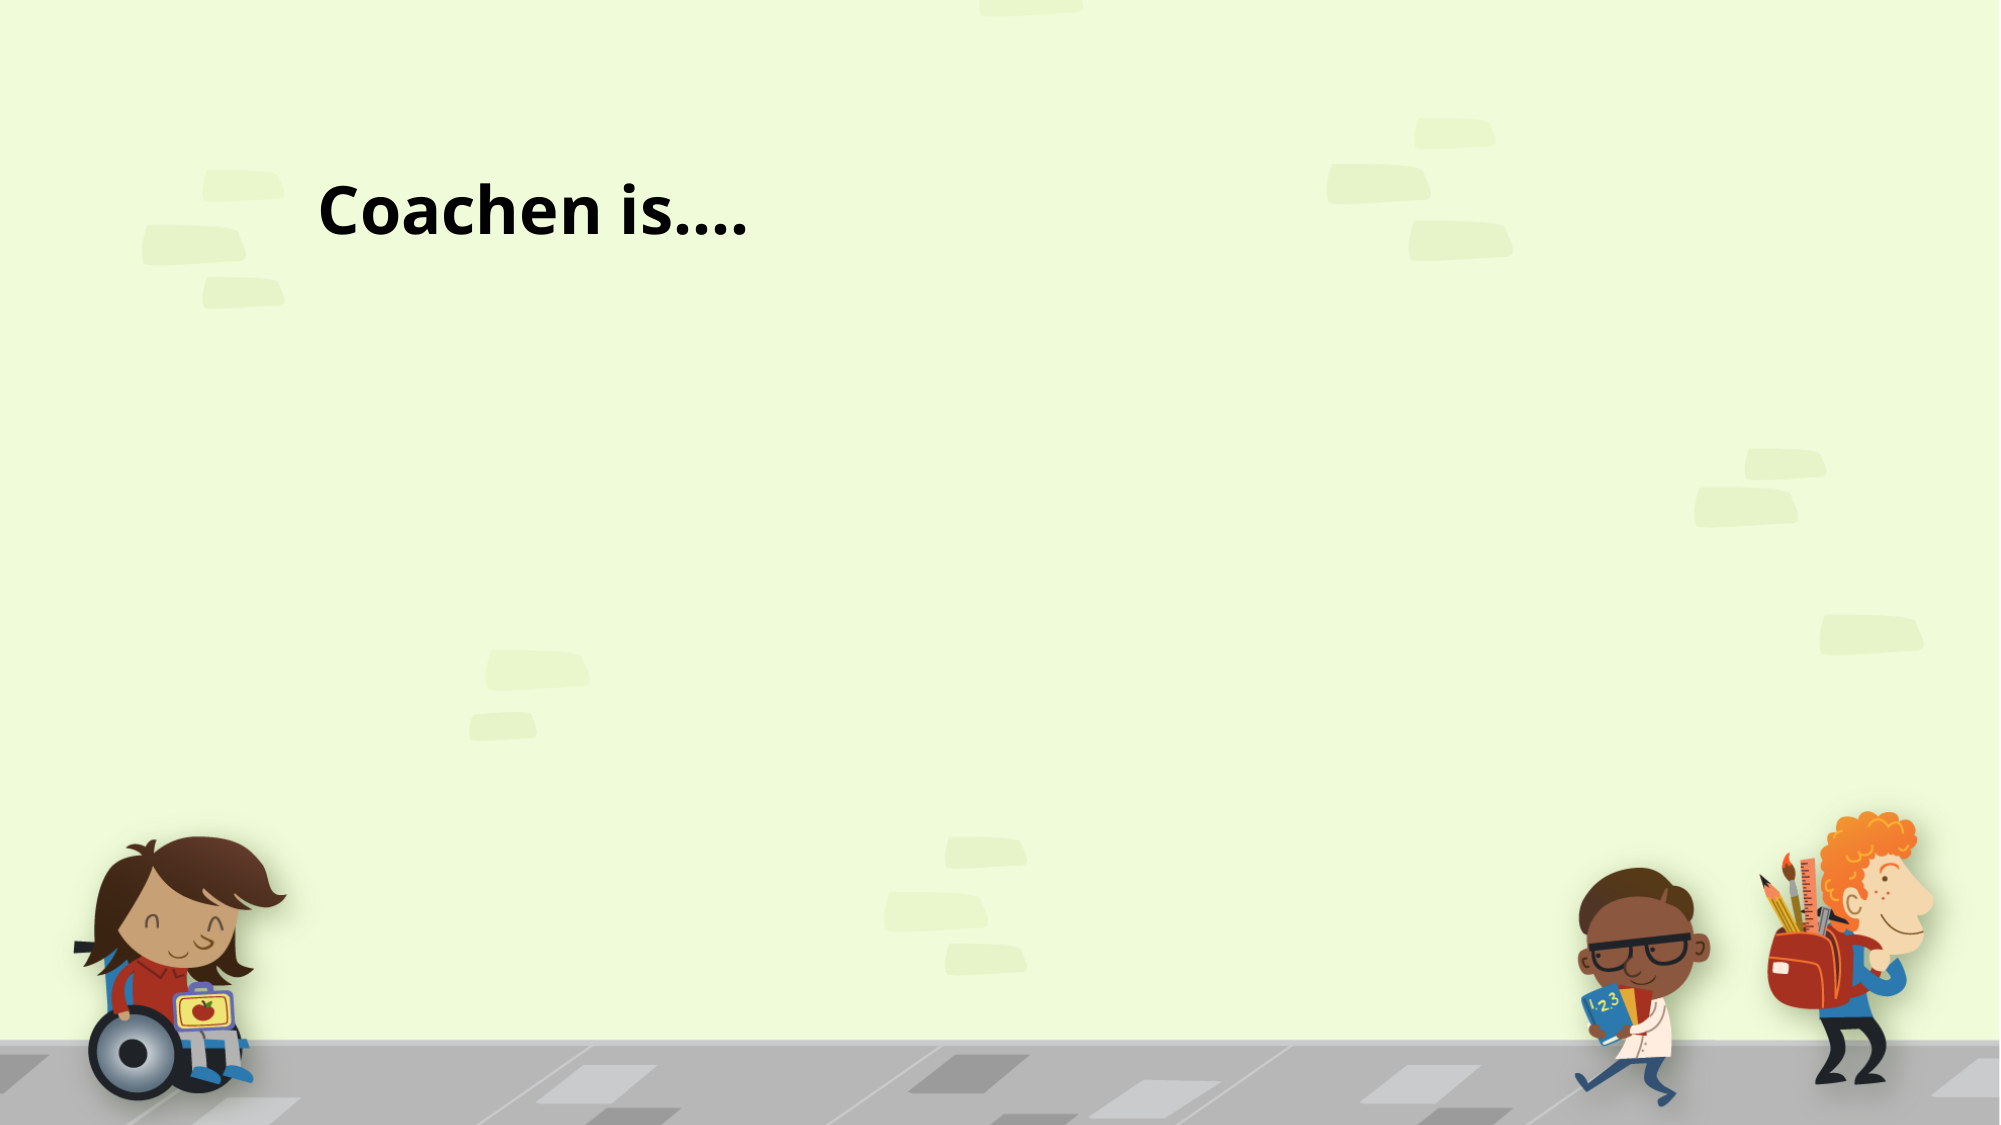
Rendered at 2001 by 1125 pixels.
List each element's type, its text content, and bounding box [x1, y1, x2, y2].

text_box [303, 160, 1981, 266]
picture [0, 0, 2000, 1125]
text_box Coachen is…. [303, 160, 1304, 256]
